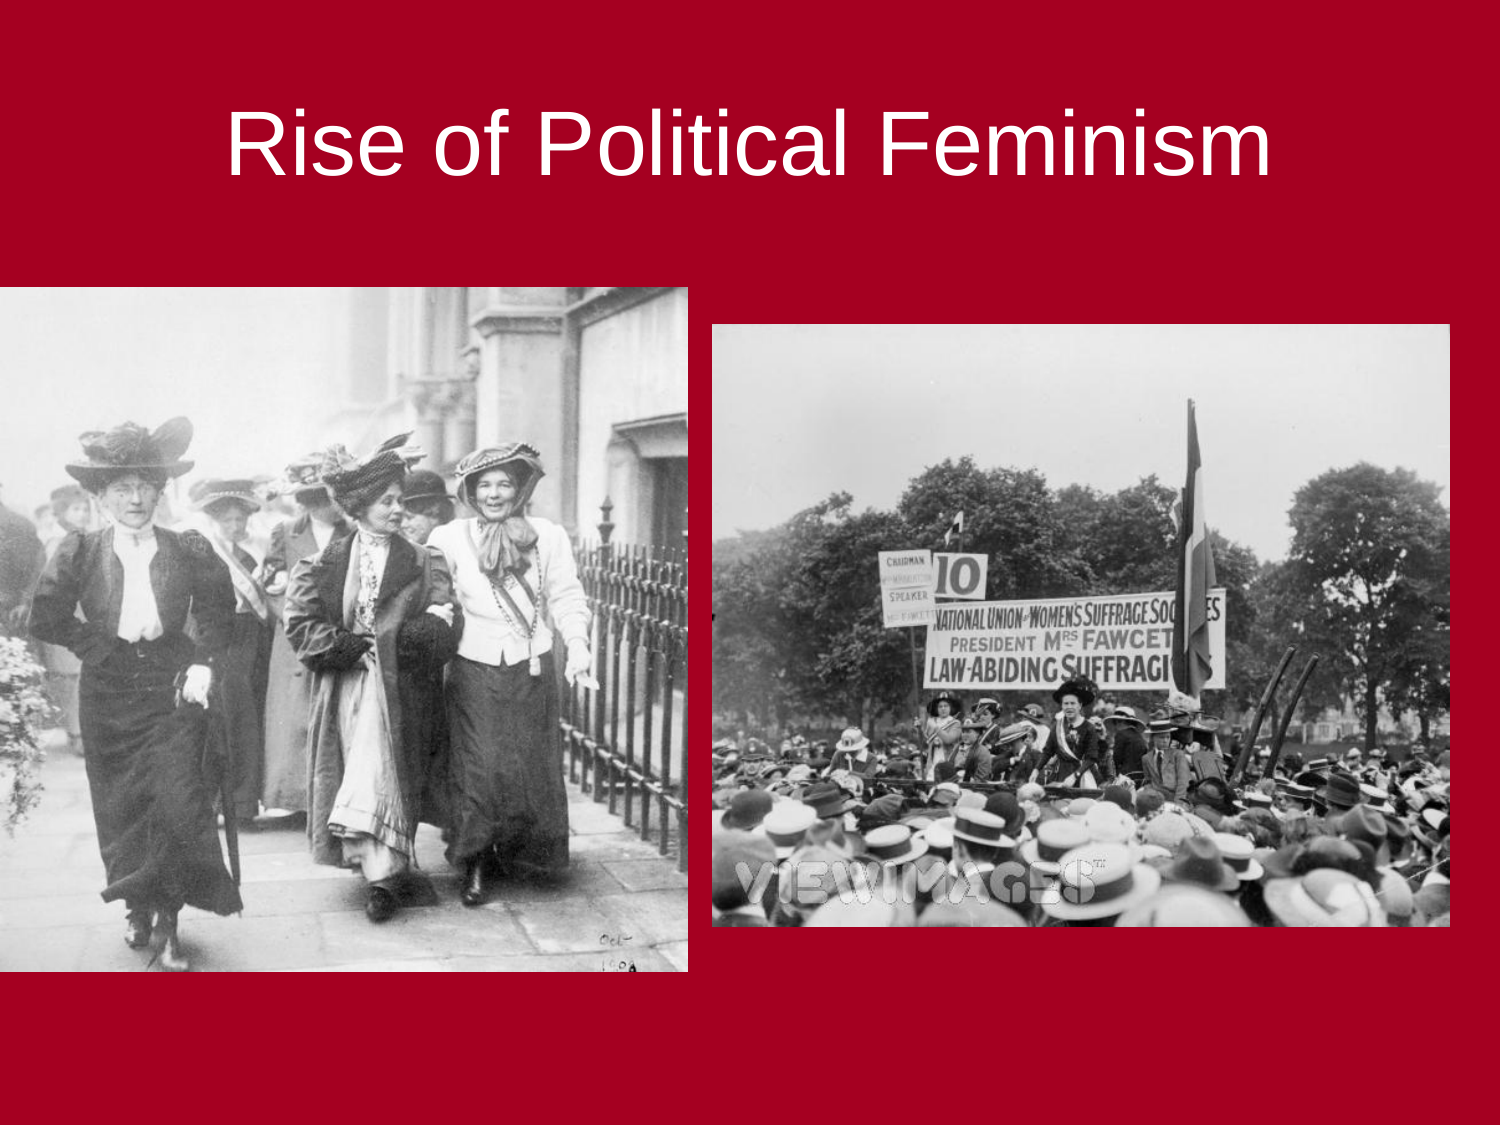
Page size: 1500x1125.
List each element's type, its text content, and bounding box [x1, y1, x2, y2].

picture [712, 324, 1451, 928]
title Rise of Political Feminism [75, 45, 1425, 233]
picture [0, 287, 688, 972]
